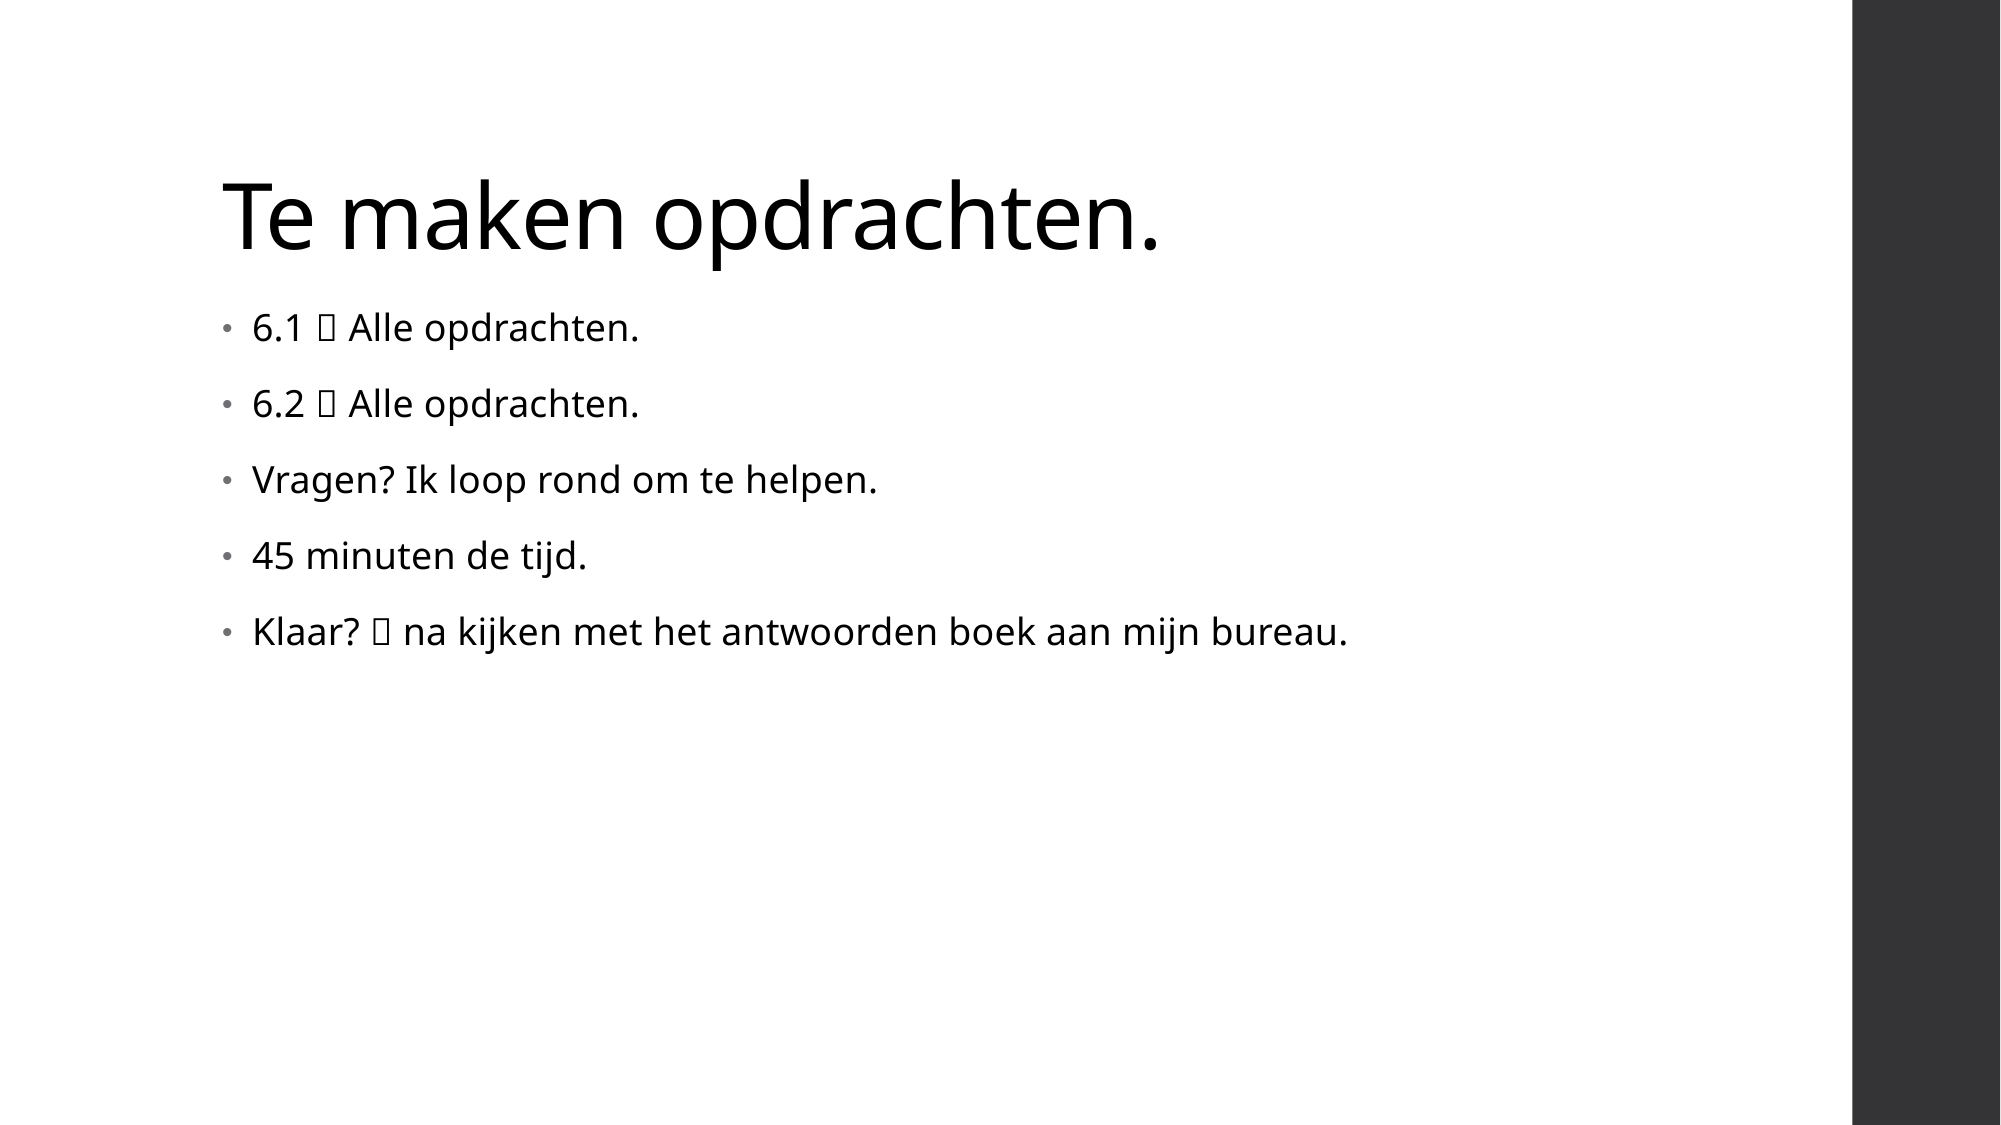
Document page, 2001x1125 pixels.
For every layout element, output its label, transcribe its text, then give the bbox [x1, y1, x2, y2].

list 6.1  Alle opdrachten. 6.2  Alle opdrachten. Vragen? Ik loop rond om te helpen. 45 minuten de tijd. Klaar?  na kijken met het antwoorden boek aan mijn bureau. [206, 299, 1617, 1014]
title Te maken opdrachten. [206, 60, 1797, 278]
